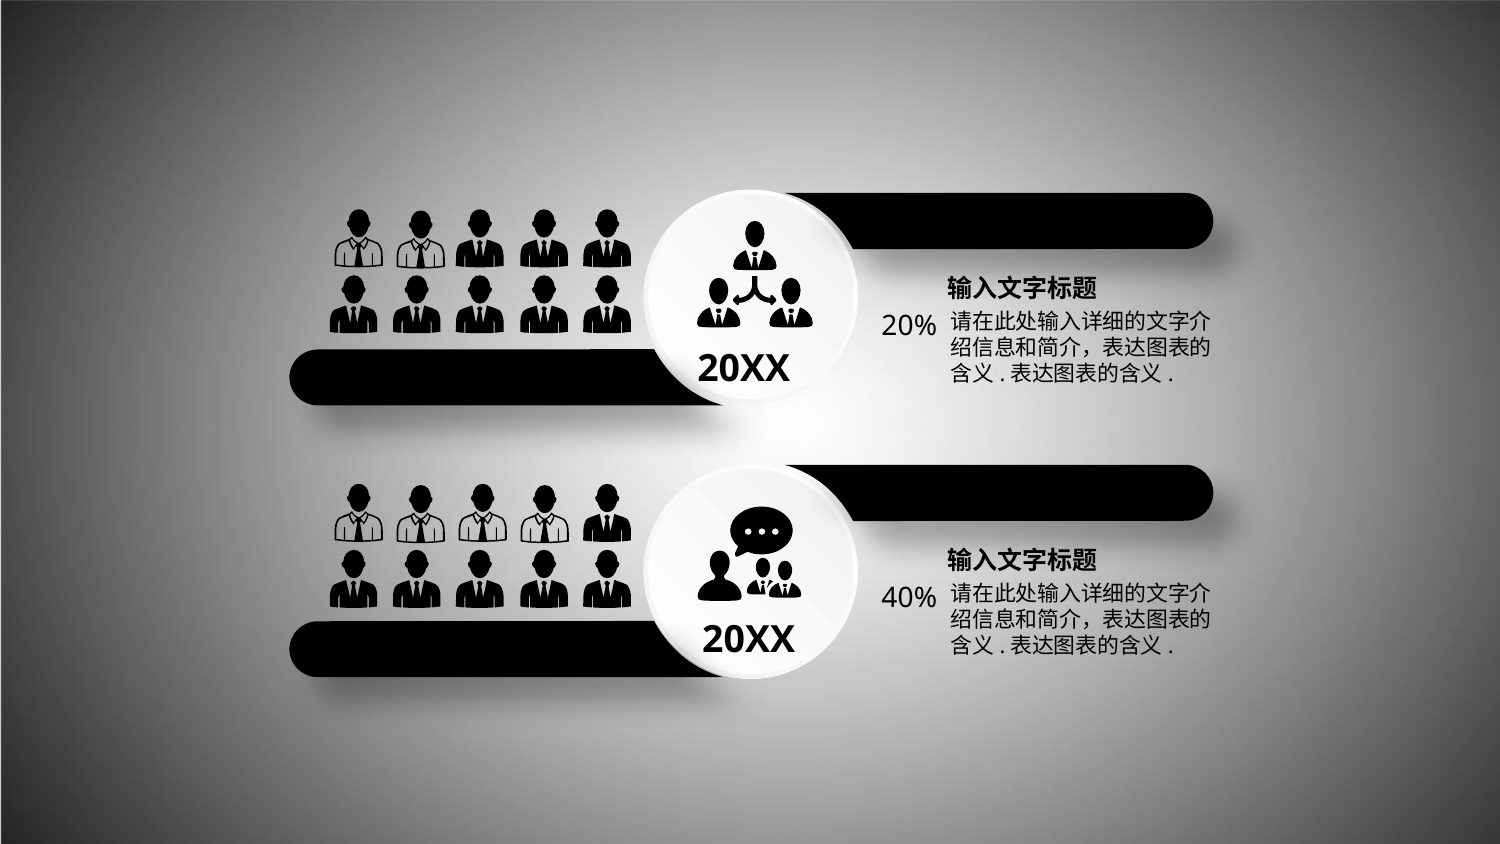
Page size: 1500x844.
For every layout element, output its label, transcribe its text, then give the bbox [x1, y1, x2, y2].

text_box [334, 483, 383, 542]
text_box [396, 485, 445, 544]
text_box [583, 514, 631, 542]
text_box [404, 275, 429, 304]
text_box [531, 275, 557, 304]
text_box [784, 463, 1215, 523]
text_box 输入文字标题 [933, 536, 1146, 572]
text_box [583, 239, 631, 268]
text_box [520, 580, 568, 608]
text_box [583, 305, 631, 334]
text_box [643, 464, 858, 679]
text_box [531, 209, 557, 238]
text_box 20% [865, 300, 936, 371]
text_box 请在此处输入详细的文字介绍信息和简介，表达图表的含义.表达图表的含义. [936, 571, 1229, 670]
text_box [334, 209, 383, 268]
text_box [595, 483, 620, 513]
text_box [341, 275, 366, 304]
text_box [467, 275, 492, 304]
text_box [396, 210, 445, 269]
text_box [404, 549, 429, 579]
text_box [455, 580, 504, 608]
picture [2, 1, 1500, 844]
text_box [393, 305, 441, 334]
text_box [467, 209, 492, 238]
text_box [393, 580, 441, 608]
text_box 请在此处输入详细的文字介绍信息和简介，表达图表的含义.表达图表的含义. [936, 300, 1229, 398]
text_box 输入文字标题 [933, 265, 1146, 300]
text_box [531, 549, 557, 579]
text_box [288, 348, 724, 407]
text_box [595, 549, 620, 579]
text_box [467, 549, 492, 579]
text_box [341, 549, 366, 579]
text_box [455, 305, 504, 334]
text_box [329, 305, 378, 334]
text_box [583, 580, 631, 608]
text_box [858, 191, 1215, 251]
text_box [455, 239, 504, 268]
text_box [643, 189, 858, 404]
text_box [329, 580, 378, 608]
text_box 40% [865, 571, 936, 643]
text_box [595, 209, 620, 238]
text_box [520, 485, 569, 544]
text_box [458, 483, 507, 542]
text_box [520, 239, 568, 268]
text_box [288, 619, 643, 679]
text_box [595, 275, 620, 304]
text_box [520, 305, 568, 334]
